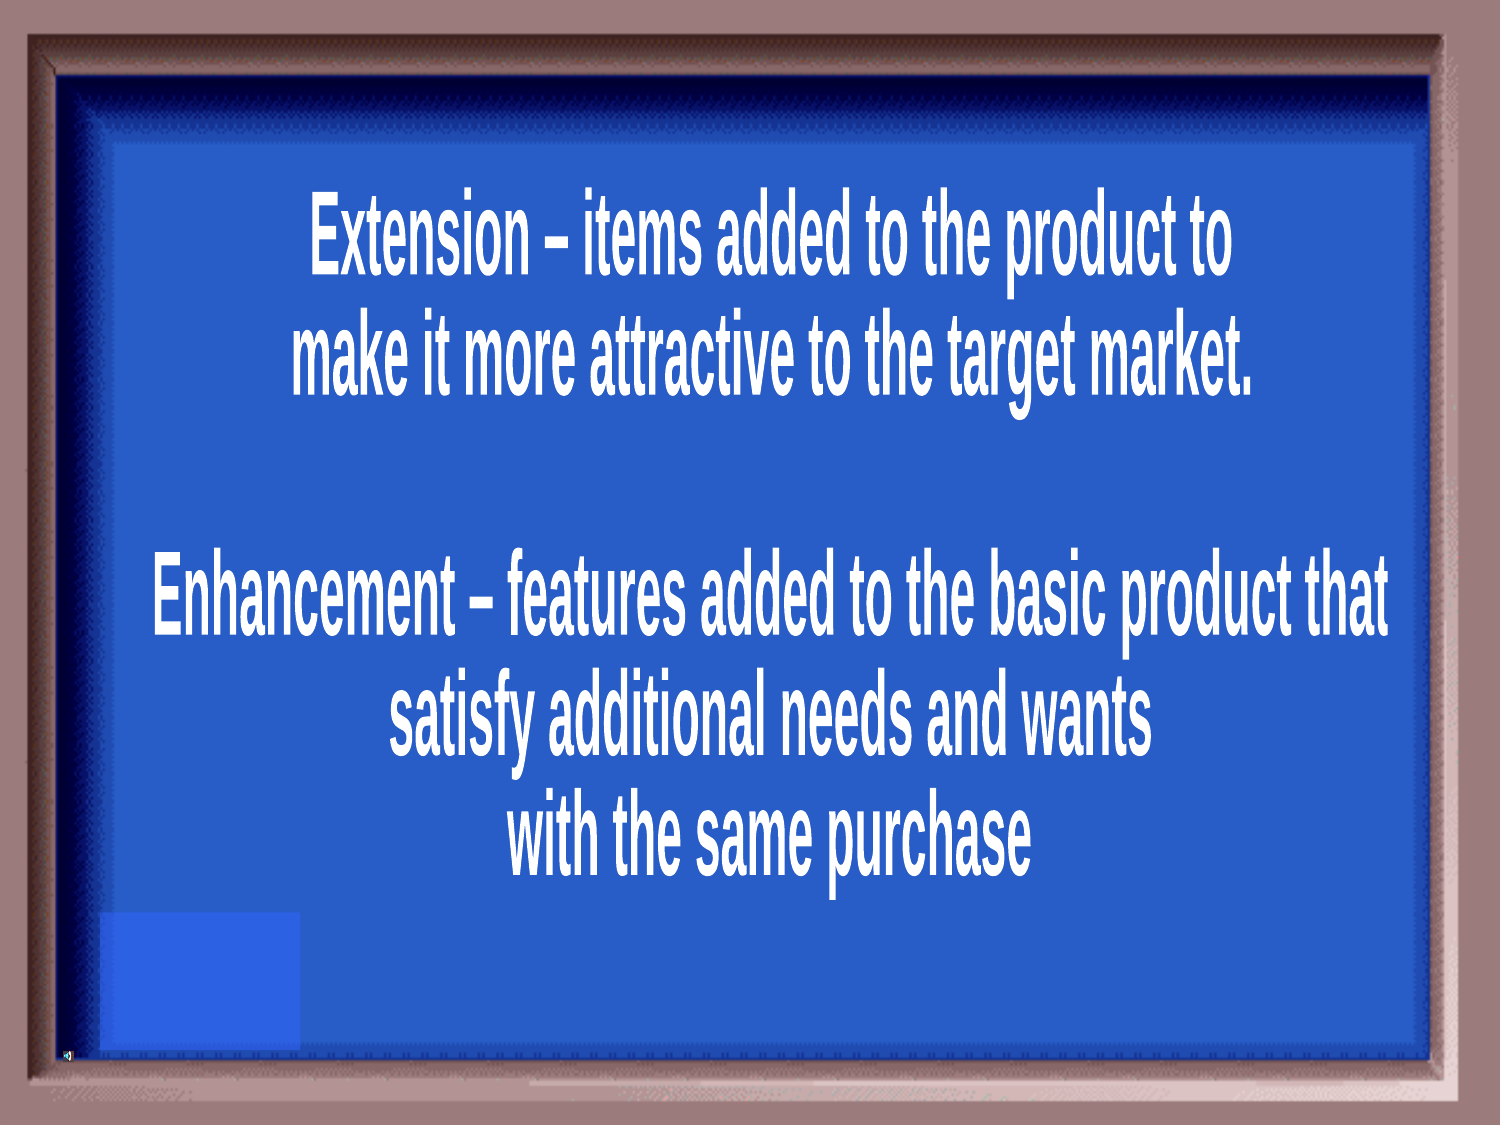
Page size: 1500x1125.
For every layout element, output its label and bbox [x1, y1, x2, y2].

picture [0, 0, 1500, 1125]
text_box [99, 912, 301, 1050]
